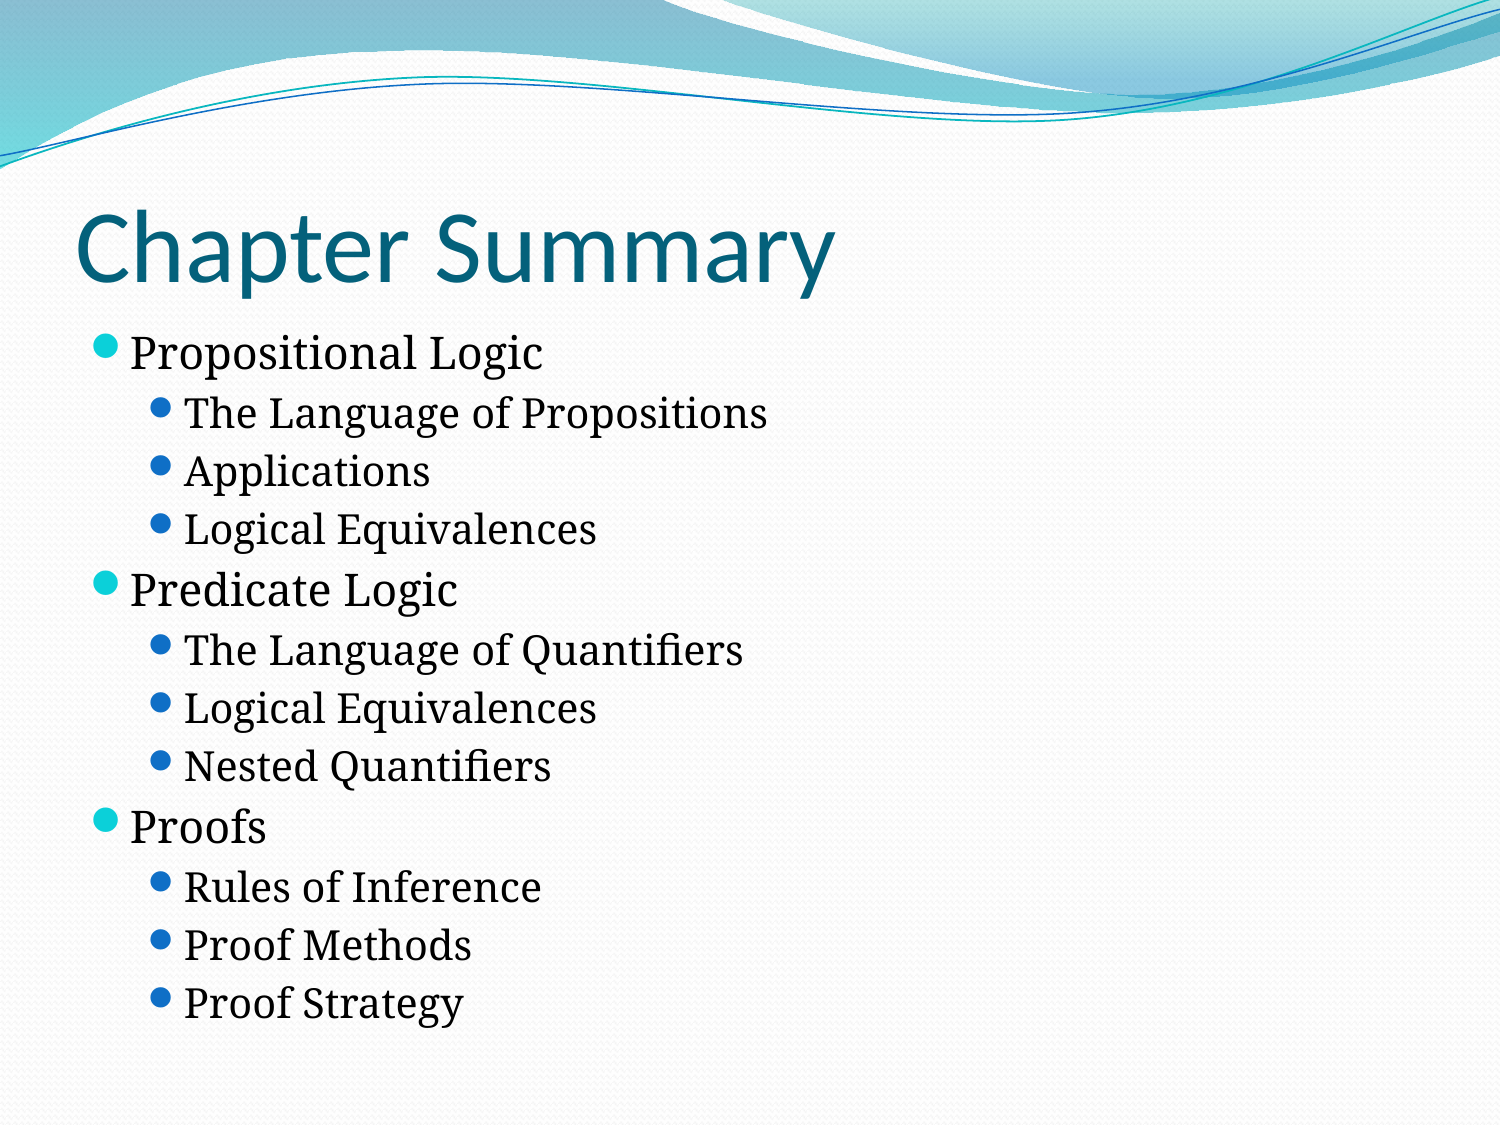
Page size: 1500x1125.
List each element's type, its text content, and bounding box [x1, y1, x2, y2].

title Chapter Summary [75, 115, 1425, 303]
list Propositional Logic The Language of Propositions Applications Logical Equivalences Predicate Logic The Language of Quantifiers Logical Equivalences Nested Quantifiers Proofs Rules of Inference Proof Methods Proof Strategy [75, 317, 1425, 1038]
